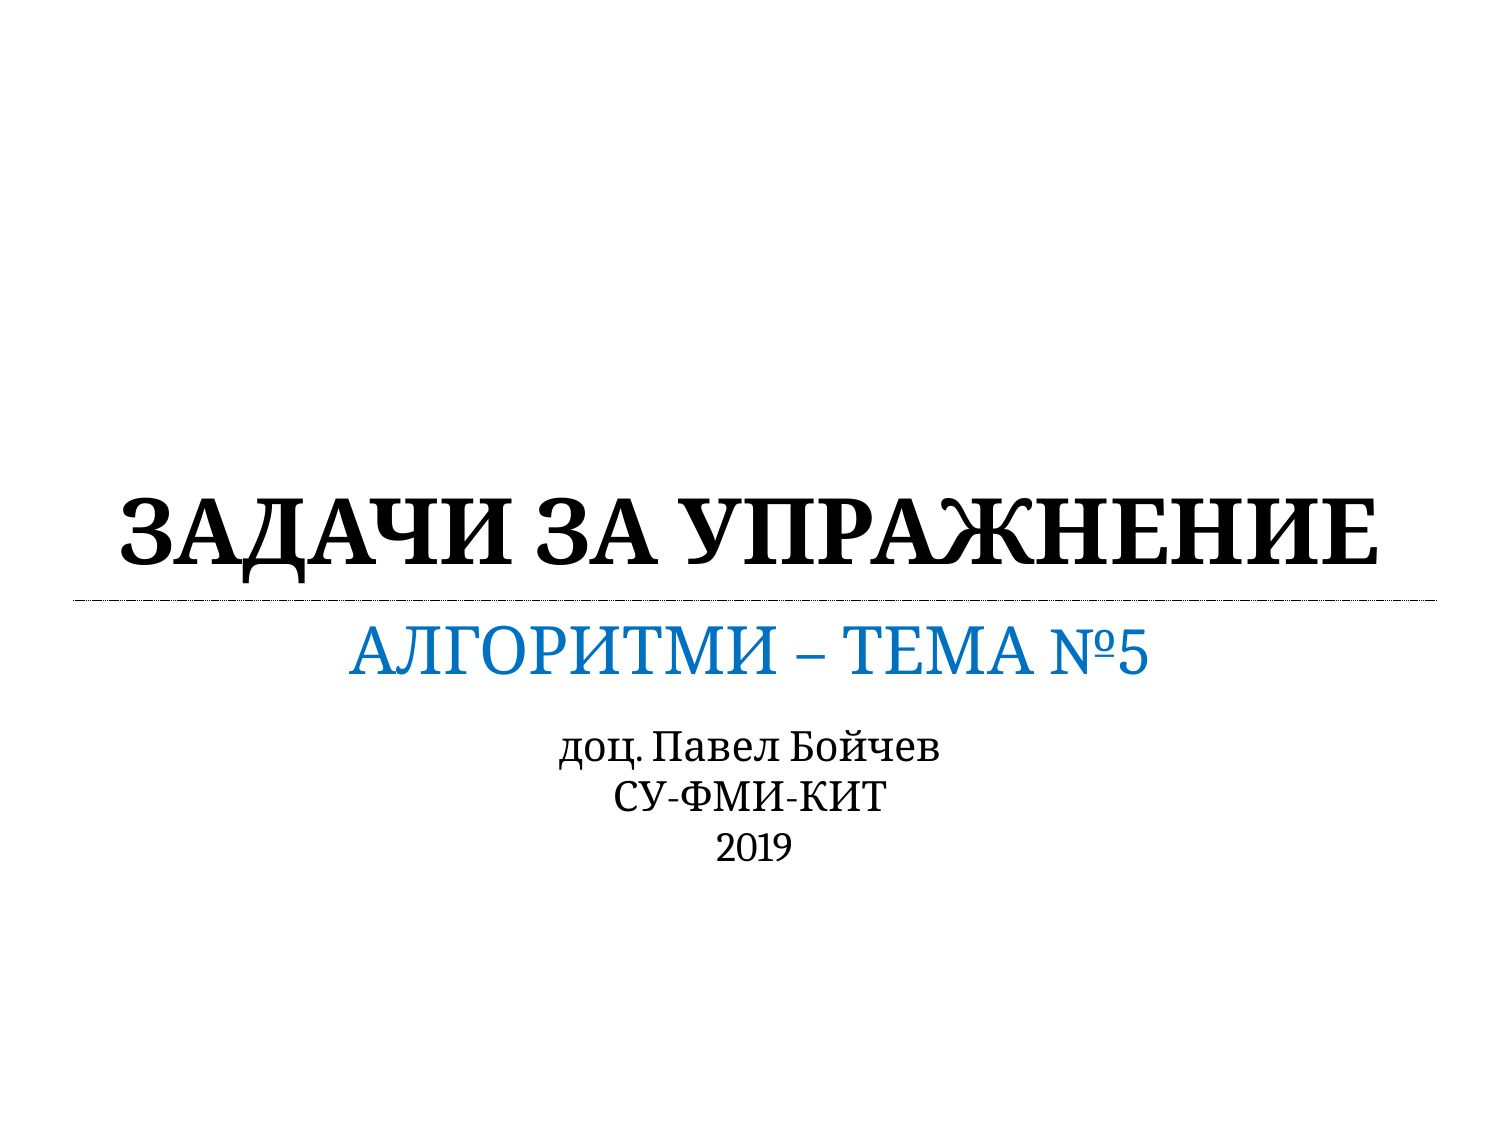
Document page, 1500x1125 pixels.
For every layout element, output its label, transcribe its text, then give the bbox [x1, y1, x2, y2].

title Задачи за упражнение [0, 346, 1500, 594]
subtitle Алгоритми – тема №5 [0, 597, 1500, 716]
